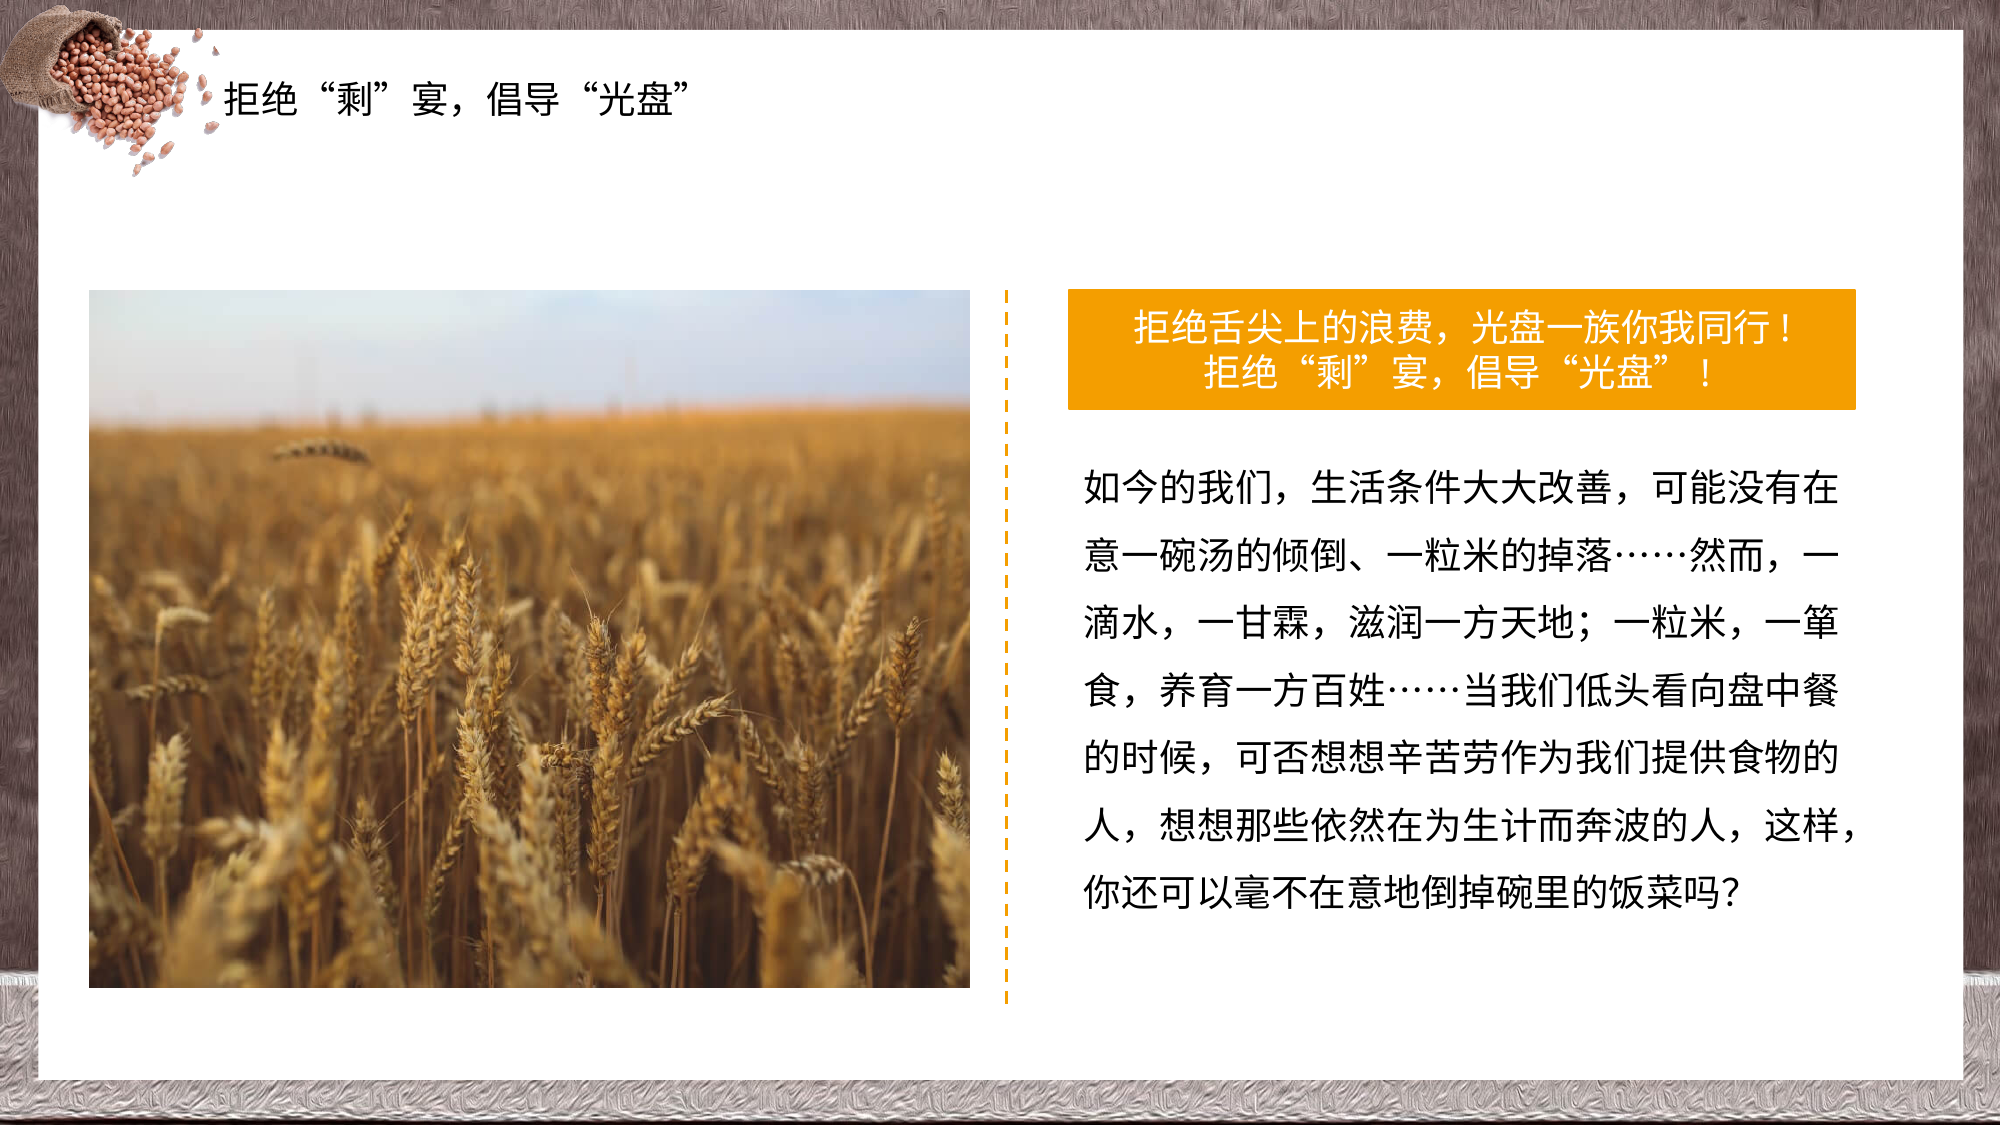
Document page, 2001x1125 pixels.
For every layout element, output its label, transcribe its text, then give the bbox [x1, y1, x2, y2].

text_box 拒绝“剩”宴，倡导“光盘” [230, 68, 727, 129]
text_box 拒绝舌尖上的浪费，光盘一族你我同行! 拒绝“剩”宴，倡导“光盘”! [1069, 290, 1856, 409]
text_box 如今的我们，生活条件大大改善，可能没有在意一碗汤的倾倒、一粒米的掉落……然而，一滴水，一甘霖，滋润一方天地；一粒米，一箪食，养育一方百姓……当我们低头看向盘中餐的时候，可否想想辛苦劳作为我们提供食物的人，想想那些依然在为生计而奔波的人，这样，你还可以毫不在意地倒掉碗里的饭菜吗？ [1069, 434, 1856, 922]
picture [0, 0, 2000, 1125]
